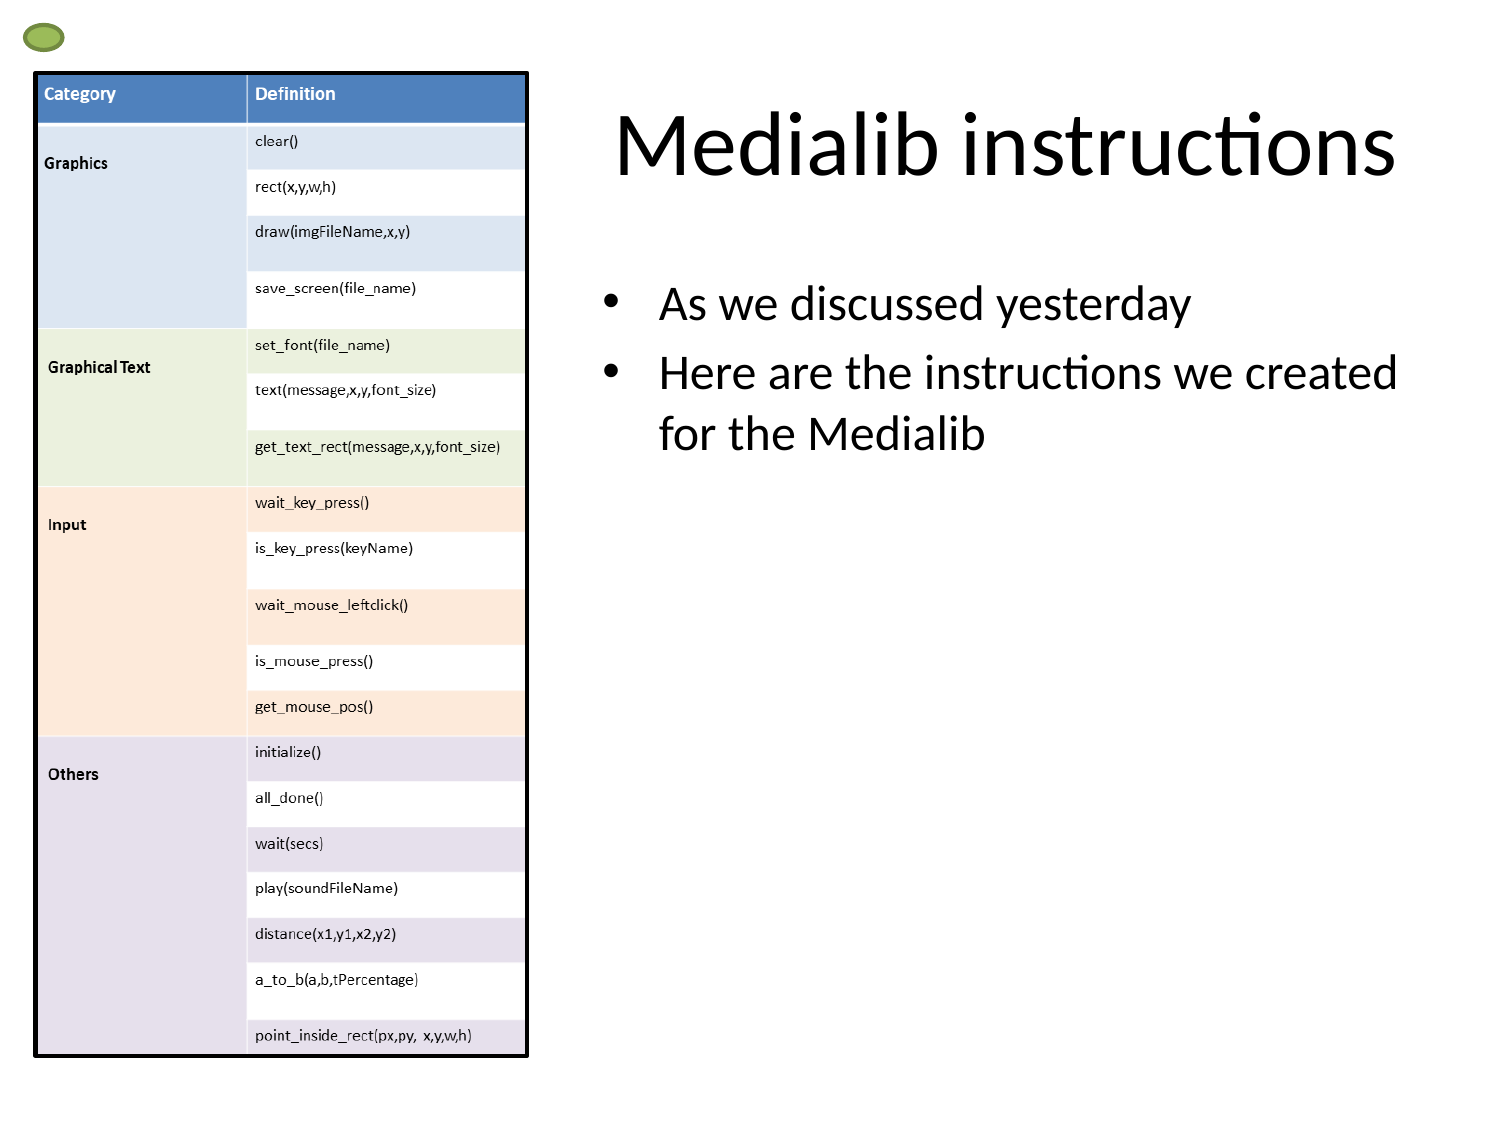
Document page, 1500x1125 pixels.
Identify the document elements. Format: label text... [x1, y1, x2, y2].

title Medialib instructions [587, 45, 1425, 233]
text_box [22, 22, 65, 53]
list As we discussed yesterday Here are the instructions we created for the Medialib [587, 262, 1425, 1005]
picture [37, 74, 526, 1054]
